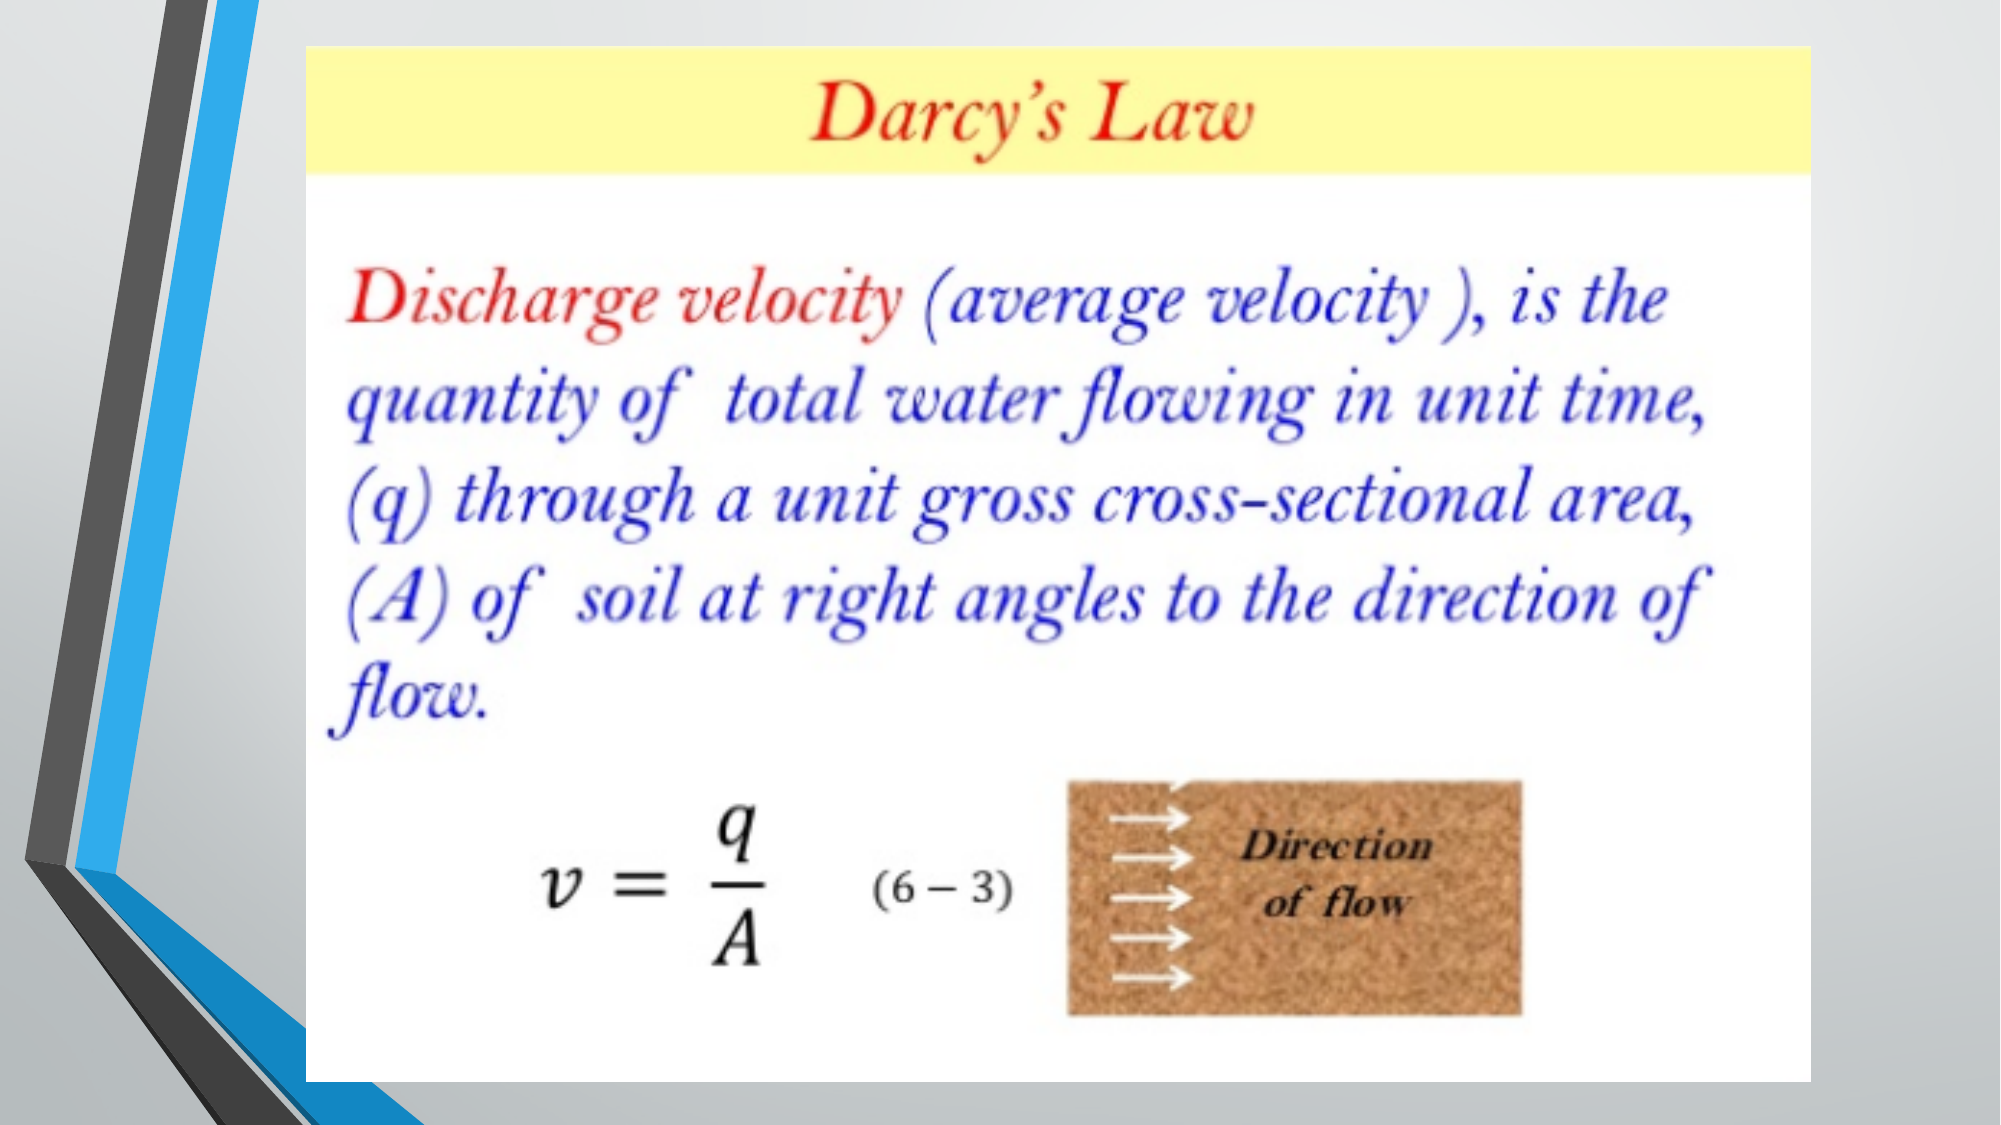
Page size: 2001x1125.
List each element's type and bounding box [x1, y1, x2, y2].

picture [306, 46, 1812, 1082]
